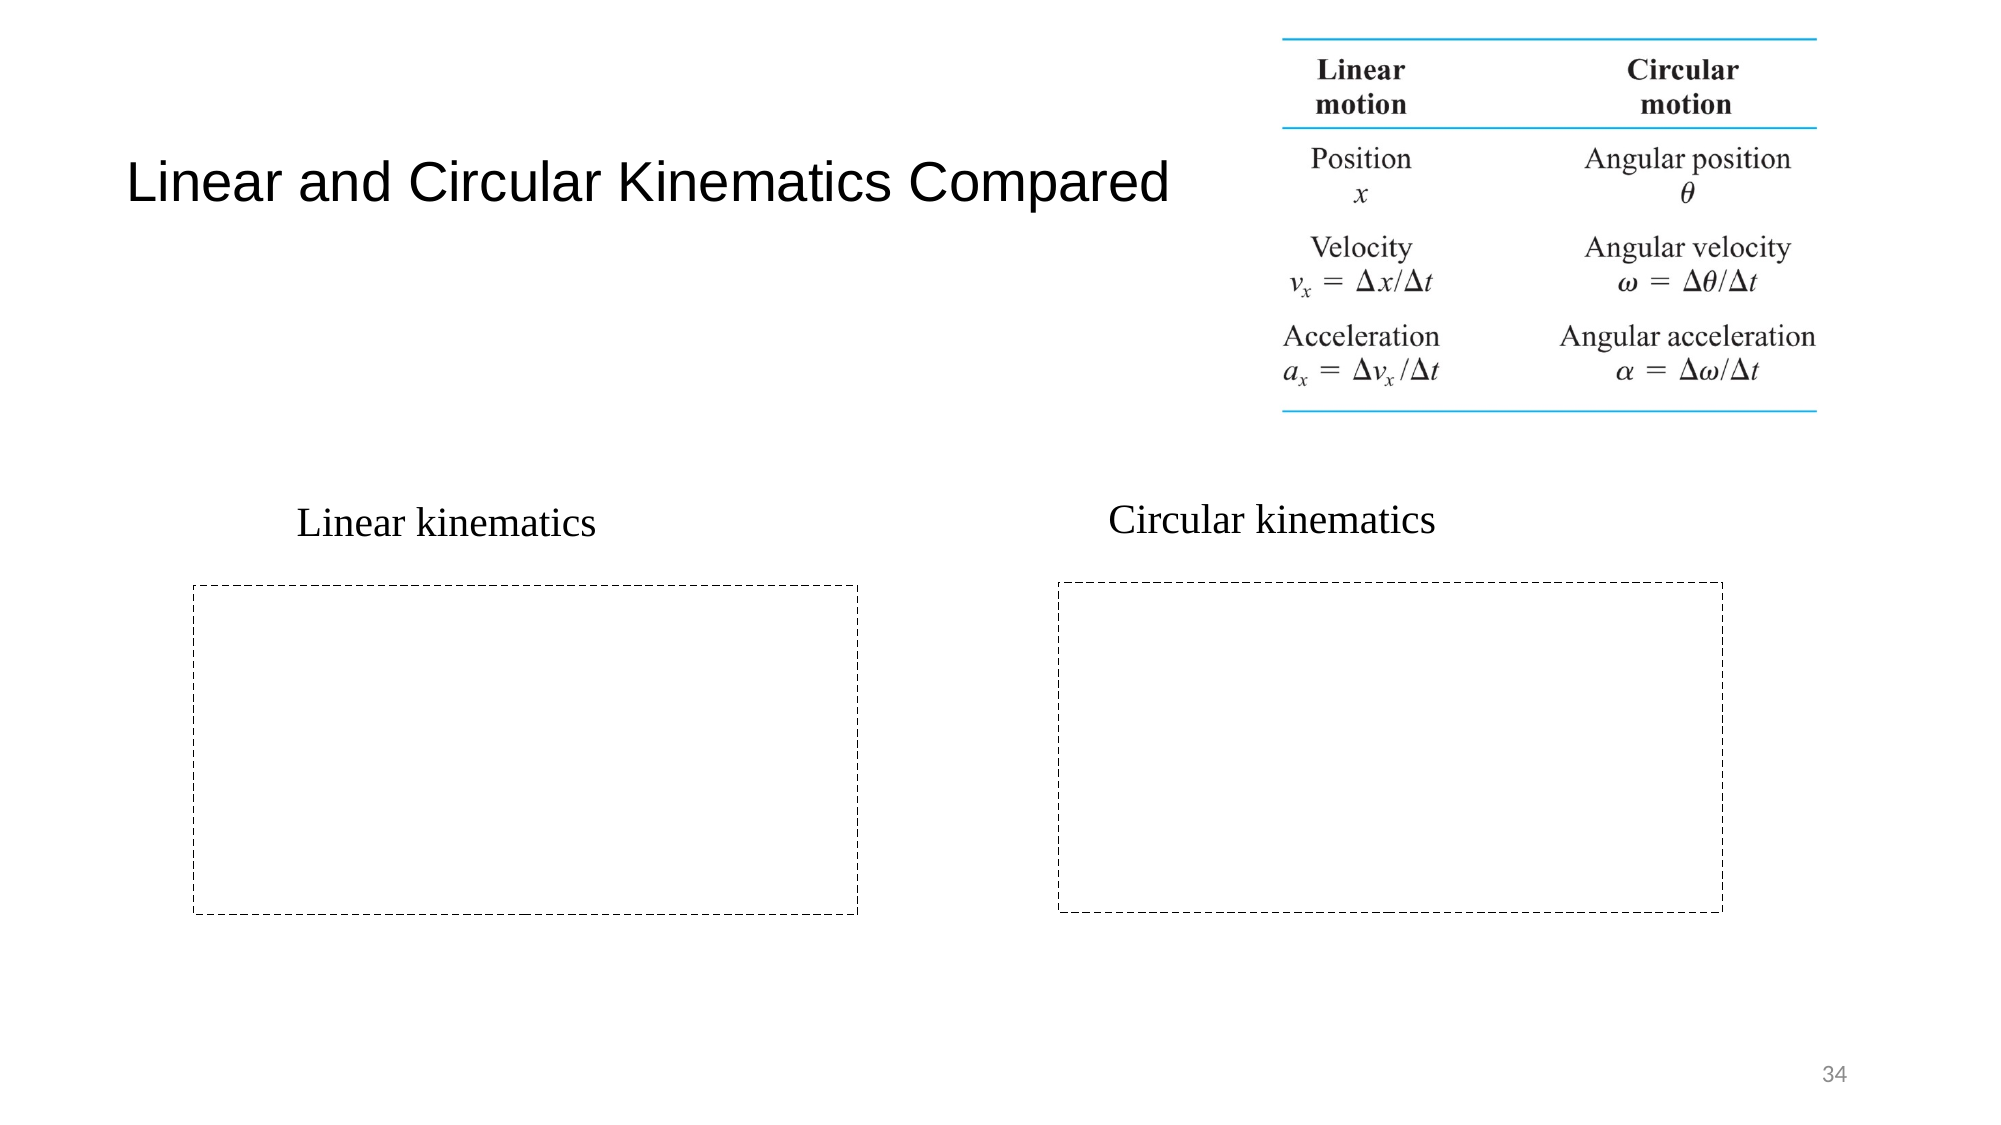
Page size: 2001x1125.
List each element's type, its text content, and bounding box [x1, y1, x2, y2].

picture [1279, 30, 1819, 415]
slide_number 34 [1412, 1042, 1863, 1103]
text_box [193, 487, 858, 981]
text_box Linear and Circular Kinematics Compared [126, 145, 1279, 223]
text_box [1057, 484, 1723, 983]
